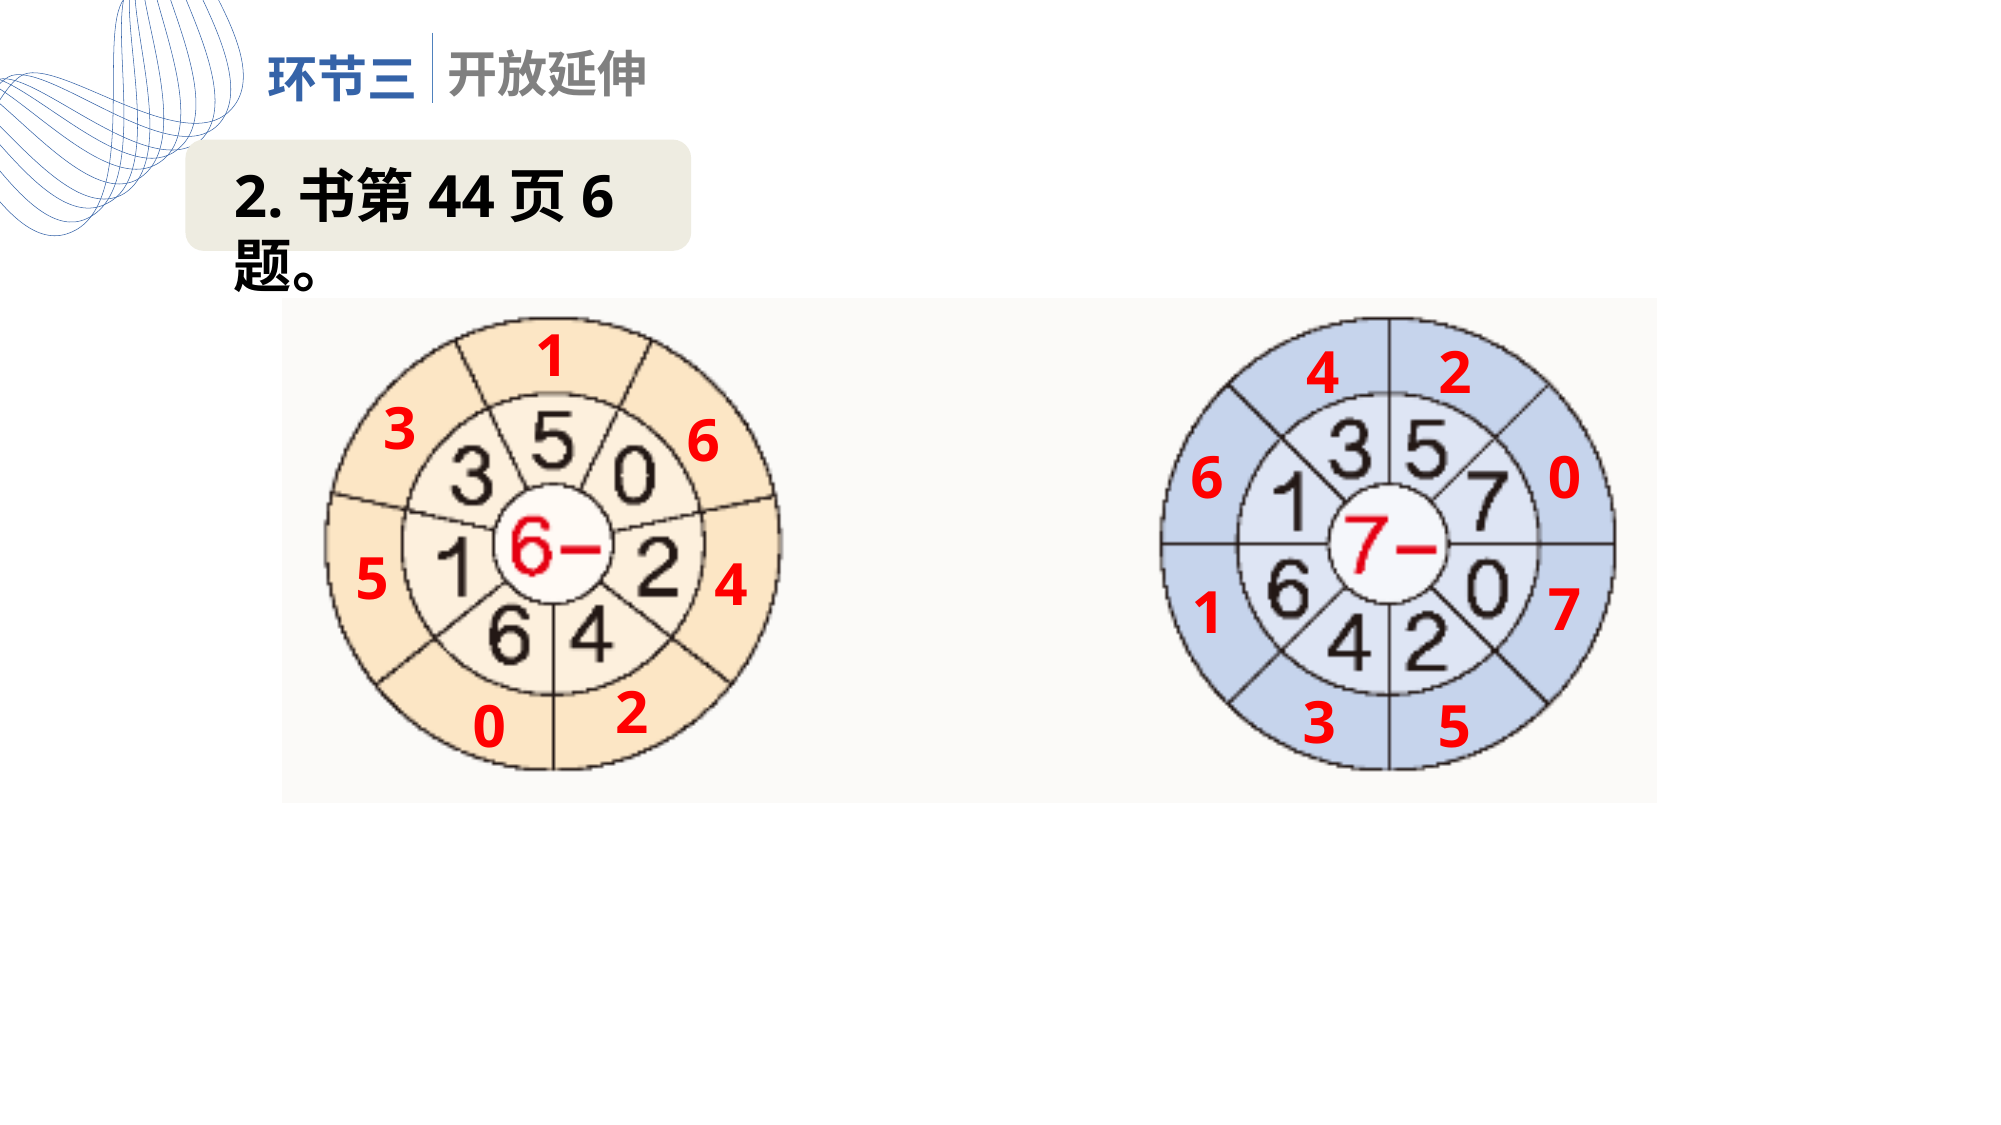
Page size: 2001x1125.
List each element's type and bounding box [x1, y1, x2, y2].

text_box [185, 139, 692, 251]
picture [282, 298, 1657, 803]
